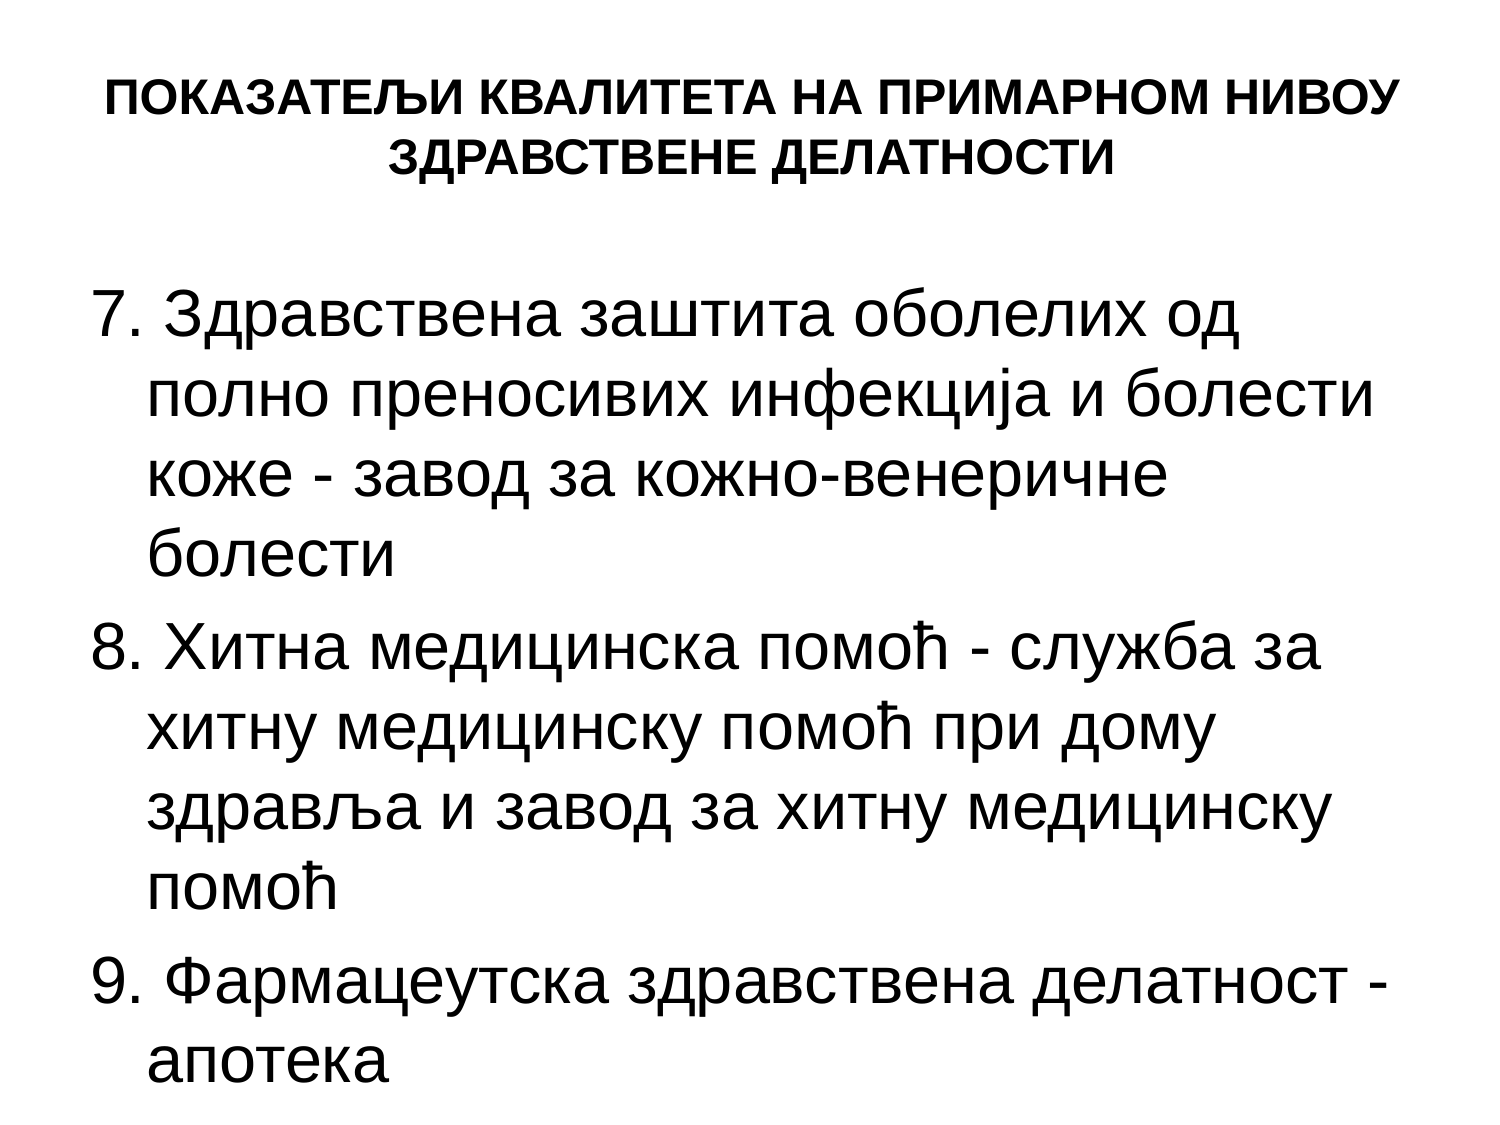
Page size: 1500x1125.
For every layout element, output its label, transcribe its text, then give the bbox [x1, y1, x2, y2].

list 7. Здравствена заштита оболелих од полно преносивих инфекција и болести коже - завод за кожно-венеричне болести 8. Хитна медицинска помоћ - служба за хитну медицинску помоћ при дому здравља и завод за хитну медицинску помоћ 9. Фармацеутска здравствена делатност - апотека [75, 262, 1425, 1005]
title ПОКАЗАТЕЉИ КВАЛИТЕТА НА ПРИМАРНОМ НИВОУ ЗДРАВСТВЕНЕ ДЕЛАТНОСТИ [76, 31, 1427, 219]
